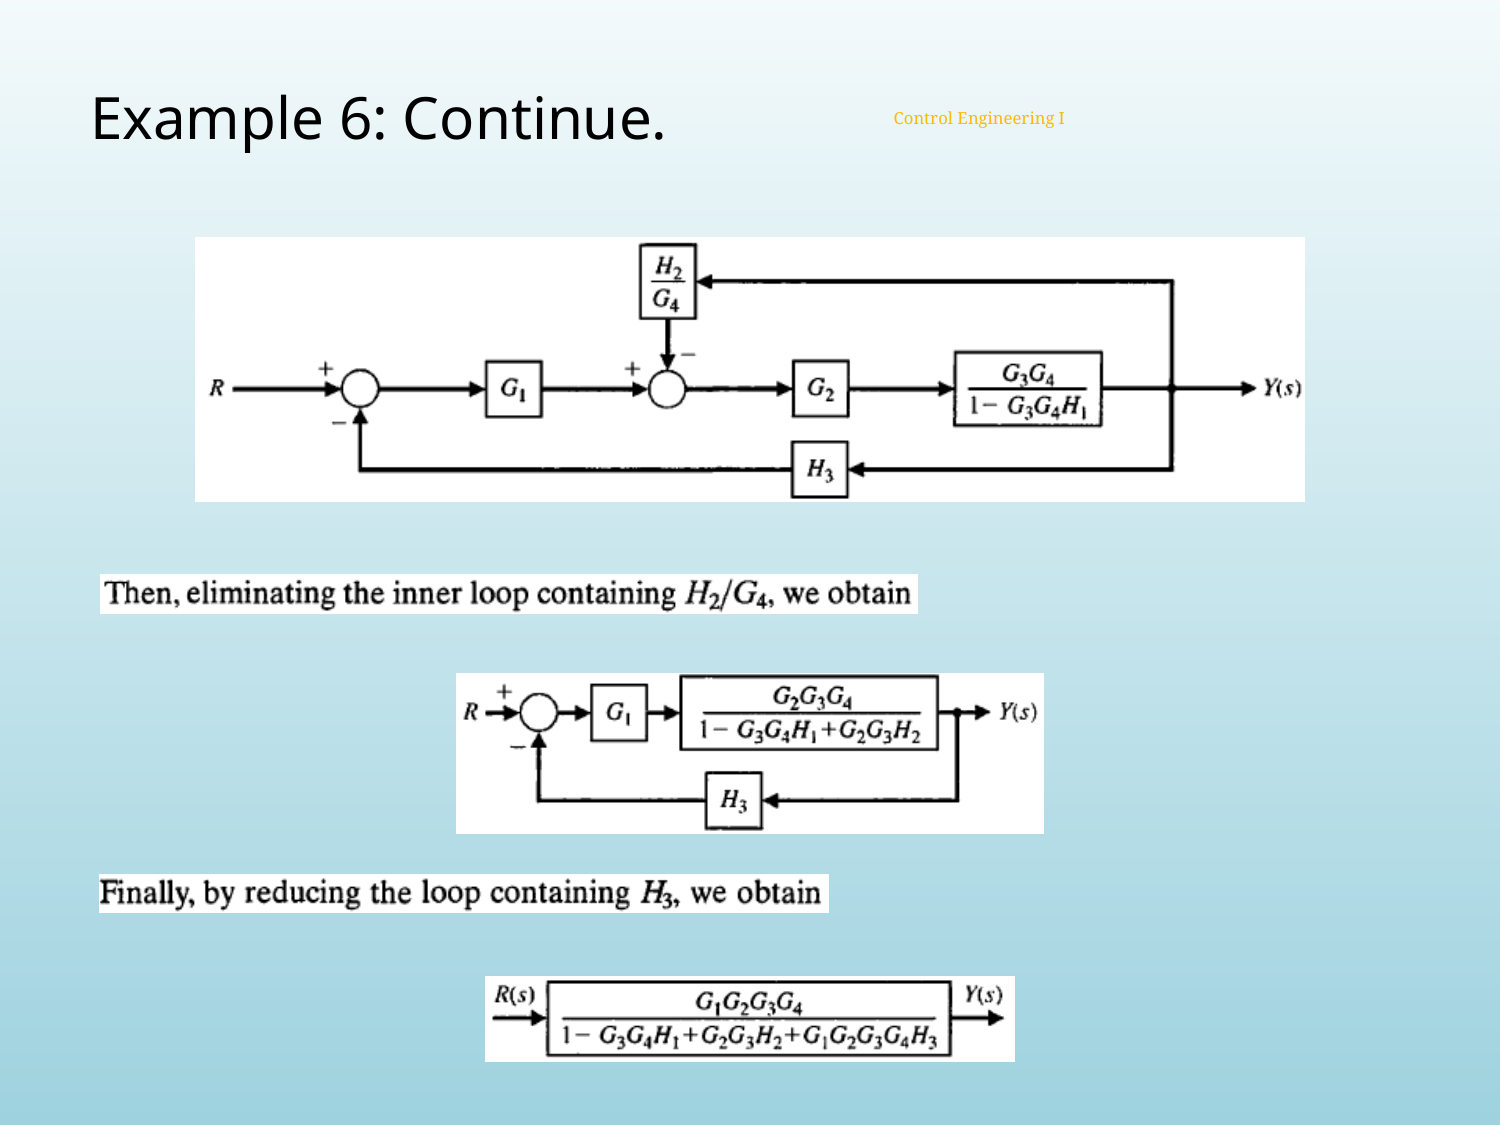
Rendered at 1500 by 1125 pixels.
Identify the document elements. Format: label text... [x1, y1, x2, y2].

picture [195, 237, 1305, 502]
footer Control Engineering I [862, 100, 1080, 176]
title Example 6: Continue. [75, 24, 1438, 208]
picture [99, 574, 918, 615]
picture [484, 975, 1016, 1063]
picture [99, 874, 829, 913]
picture [455, 672, 1044, 835]
